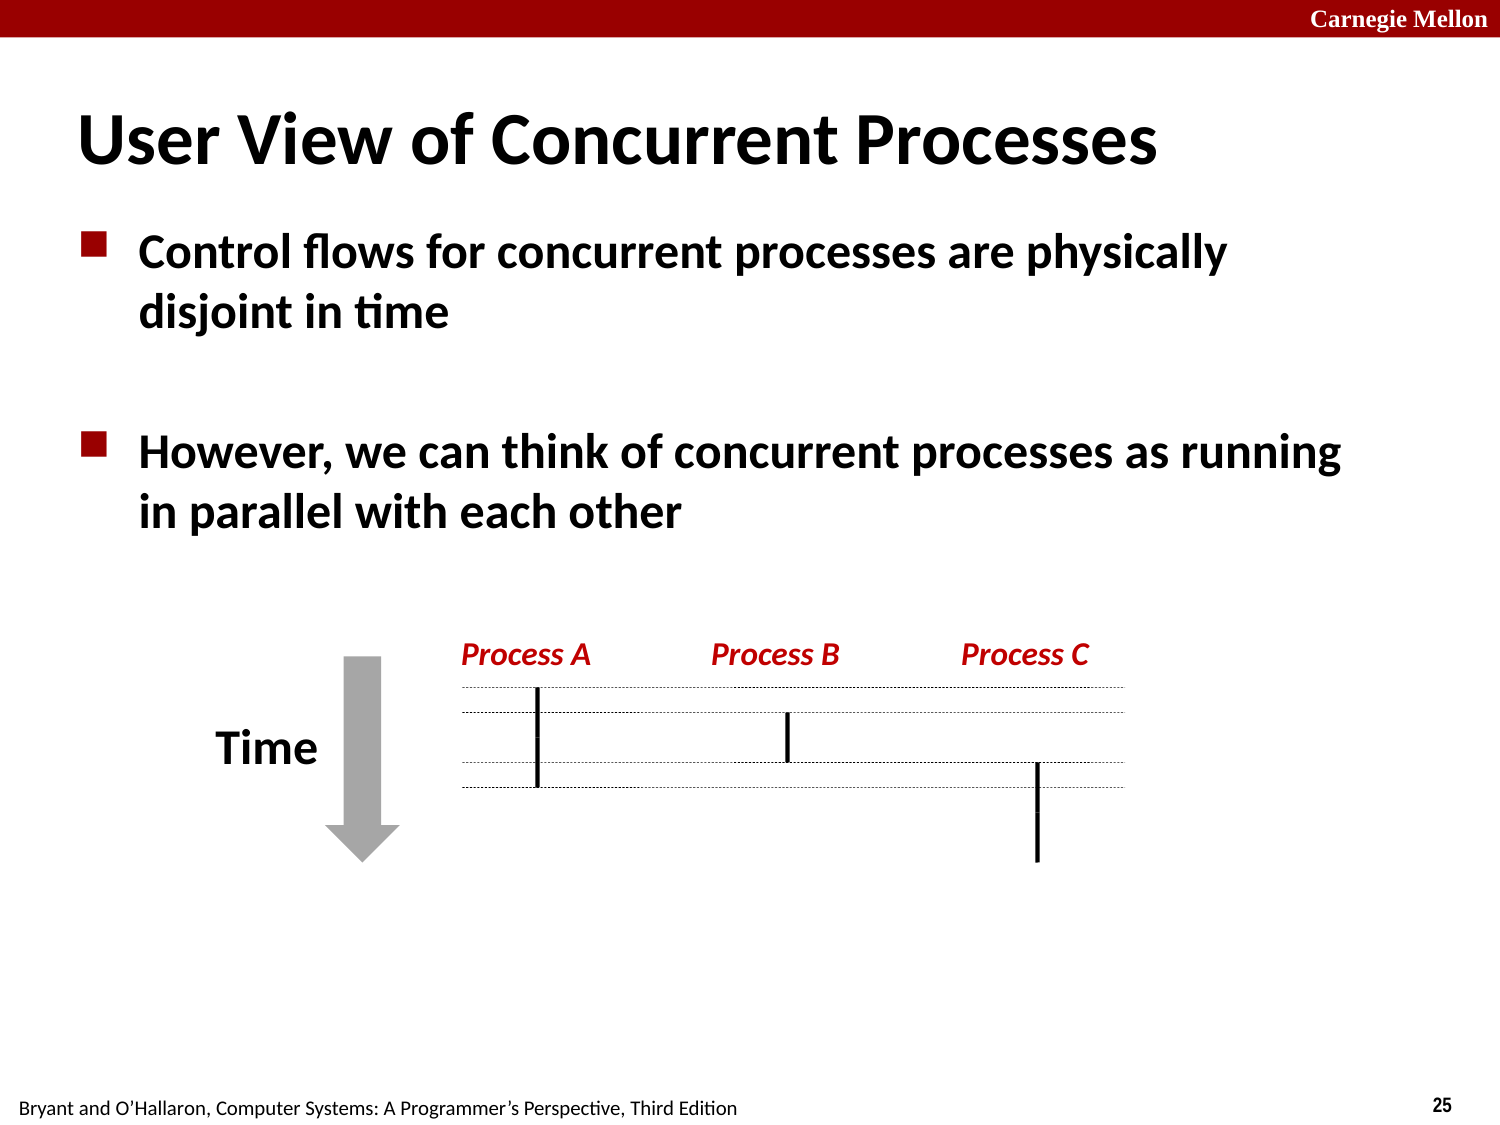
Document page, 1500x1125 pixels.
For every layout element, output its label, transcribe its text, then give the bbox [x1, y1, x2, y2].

text_box Process A [446, 624, 607, 680]
text_box [324, 656, 400, 863]
title User View of Concurrent Processes [62, 87, 1451, 182]
text_box Time [200, 707, 334, 782]
list Control flows for concurrent processes are physically disjoint in time However, we can think of concurrent processes as running in parallel with each other [66, 210, 1363, 538]
text_box Process C [946, 624, 1104, 680]
text_box Process B [696, 624, 856, 680]
